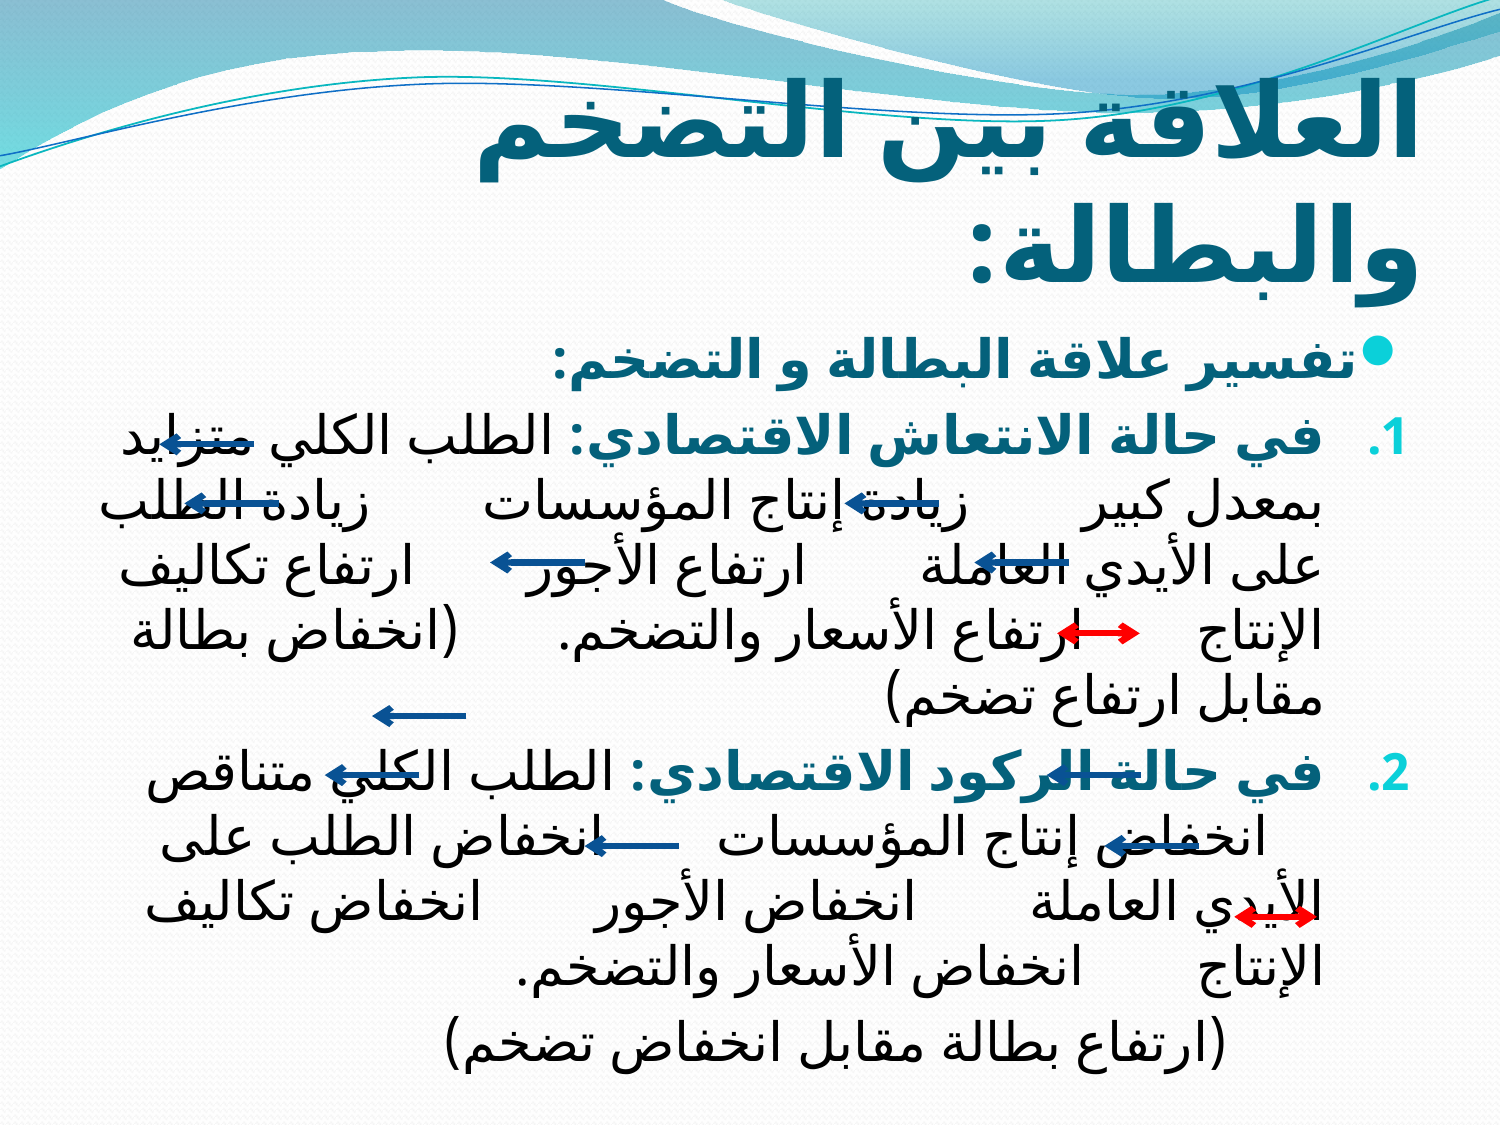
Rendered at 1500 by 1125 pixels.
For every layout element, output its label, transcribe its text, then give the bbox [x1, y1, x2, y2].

footer [437, 1042, 988, 1103]
title العلاقة بين التضخم والبطالة: [75, 115, 1425, 303]
list تفسير علاقة البطالة و التضخم: في حالة الانتعاش الاقتصادي: الطلب الكلي متزايد بمعدل كبير زيادة إنتاج المؤسسات زيادة الطلب على الأيدي العاملة ارتفاع الأجور ارتفاع تكاليف الإنتاج ارتفاع الأسعار والتضخم. (انخفاض بطالة مقابل ارتفاع تضخم) في حالة الركود الاقتصادي: الطلب الكلي متناقص انخفاض إنتاج المؤسسات انخفاض الطلب على الأيدي العاملة انخفاض الأجور انخفاض تكاليف الإنتاج انخفاض الأسعار والتضخم. (ارتفاع بطالة مقابل انخفاض تضخم) [75, 317, 1425, 1038]
